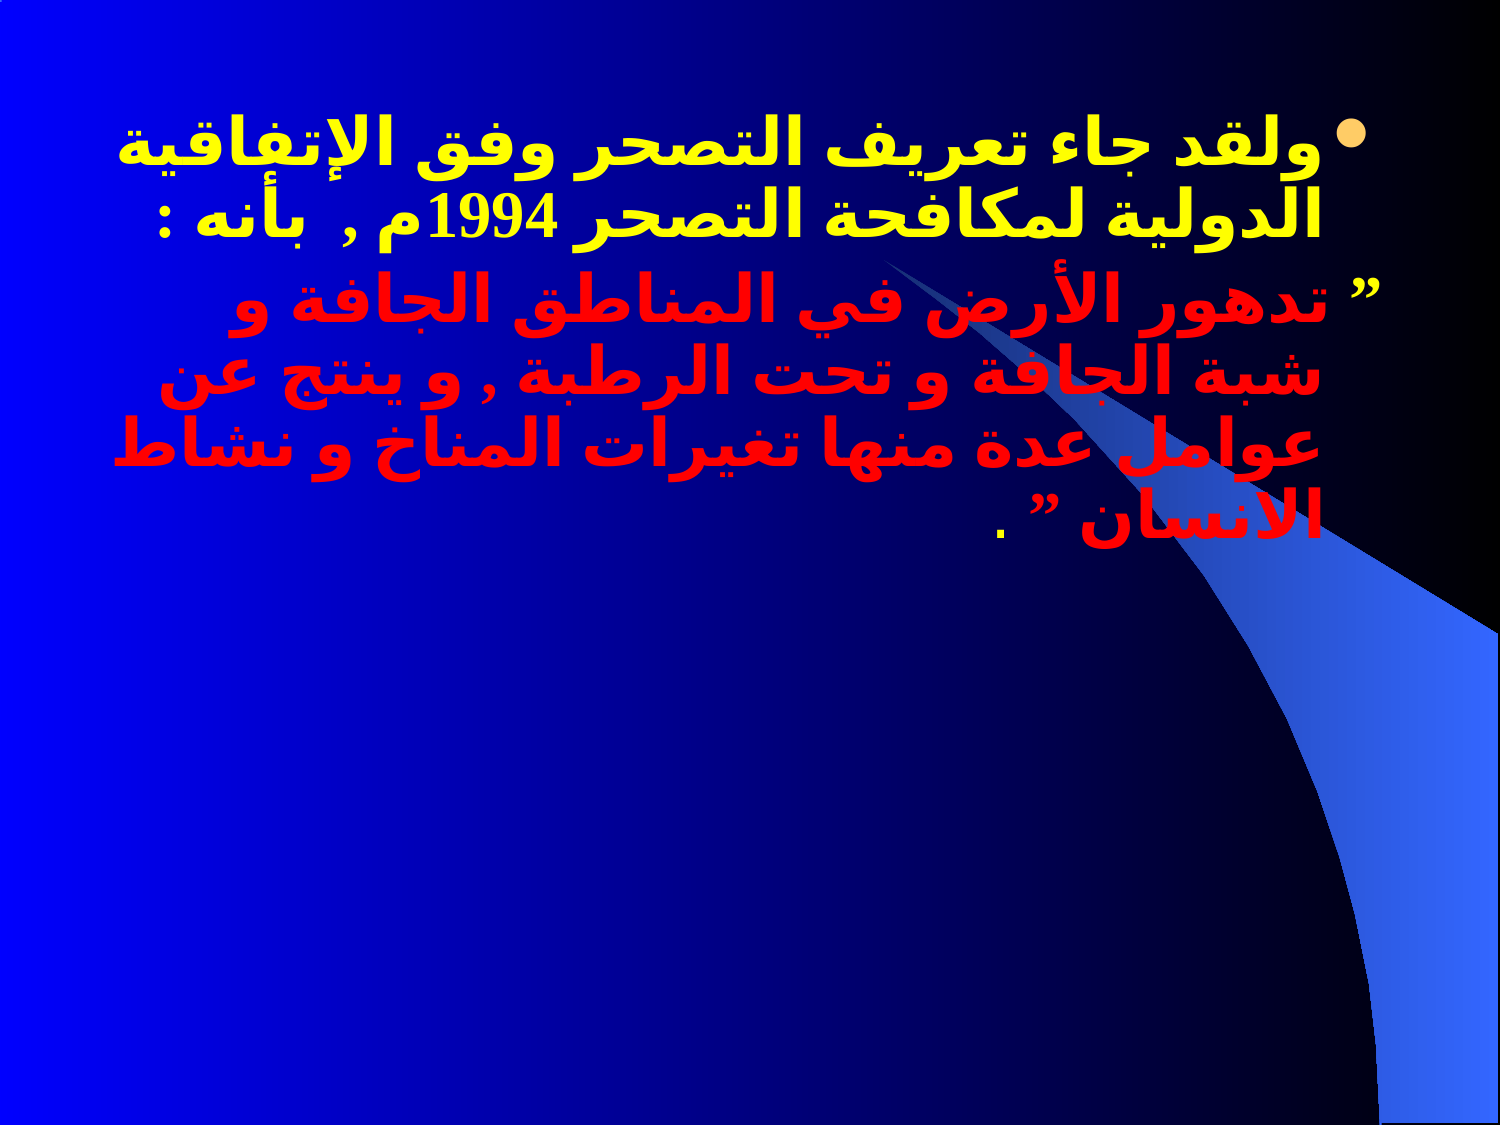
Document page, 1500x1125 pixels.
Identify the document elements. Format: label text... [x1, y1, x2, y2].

list ولقد جاء تعريف التصحر وفق الإتفاقية الدولية لمكافحة التصحر 1994م , بأنه : ” تدهور الأرض في المناطق الجافة و شبة الجافة و تحت الرطبة , و ينتج عن عوامل عدة منها تغيرات المناخ و نشاط الانسان ” . [62, 99, 1413, 688]
